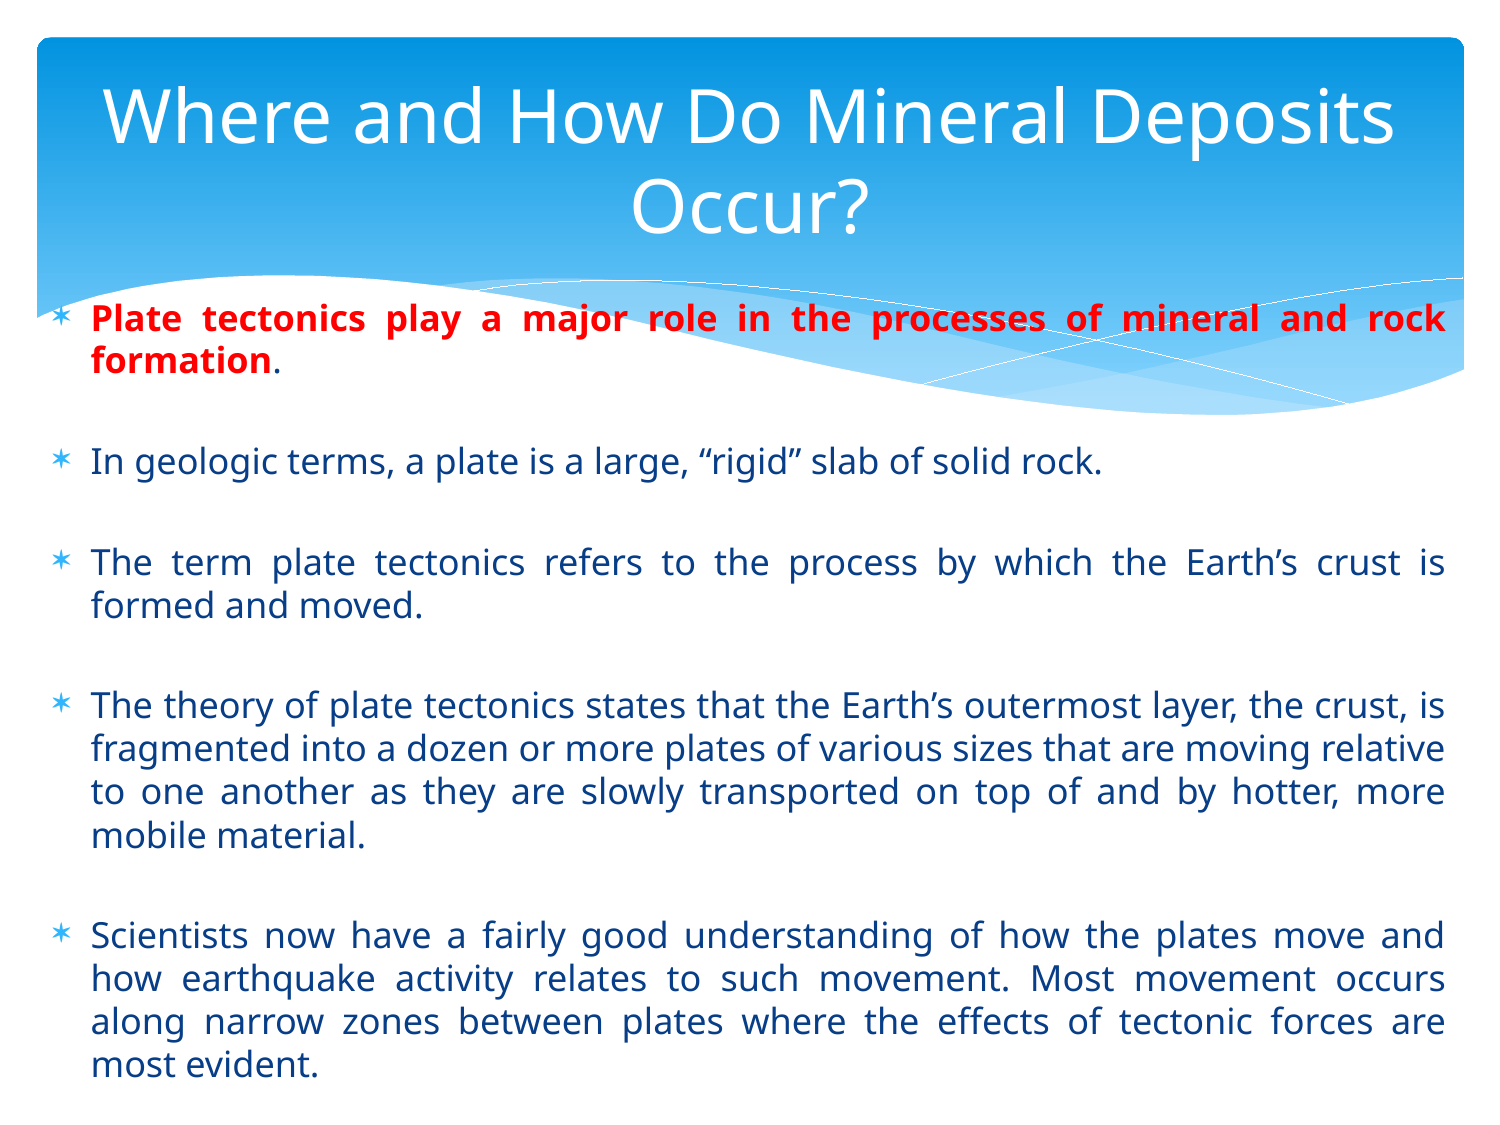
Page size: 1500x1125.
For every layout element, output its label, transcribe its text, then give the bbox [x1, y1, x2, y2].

title Where and How Do Mineral Deposits Occur? [75, 55, 1425, 261]
list Plate tectonics play a major role in the processes of mineral and rock formation. In geologic terms, a plate is a large, “rigid” slab of solid rock. The term plate tectonics refers to the process by which the Earth’s crust is formed and moved. The theory of plate tectonics states that the Earth’s outermost layer, the crust, is fragmented into a dozen or more plates of various sizes that are moving relative to one another as they are slowly transported on top of and by hotter, more mobile material. Scientists now have a fairly good understanding of how the plates move and how earthquake activity relates to such movement. Most movement occurs along narrow zones between plates where the effects of tectonic forces are most evident. [37, 287, 1463, 1100]
